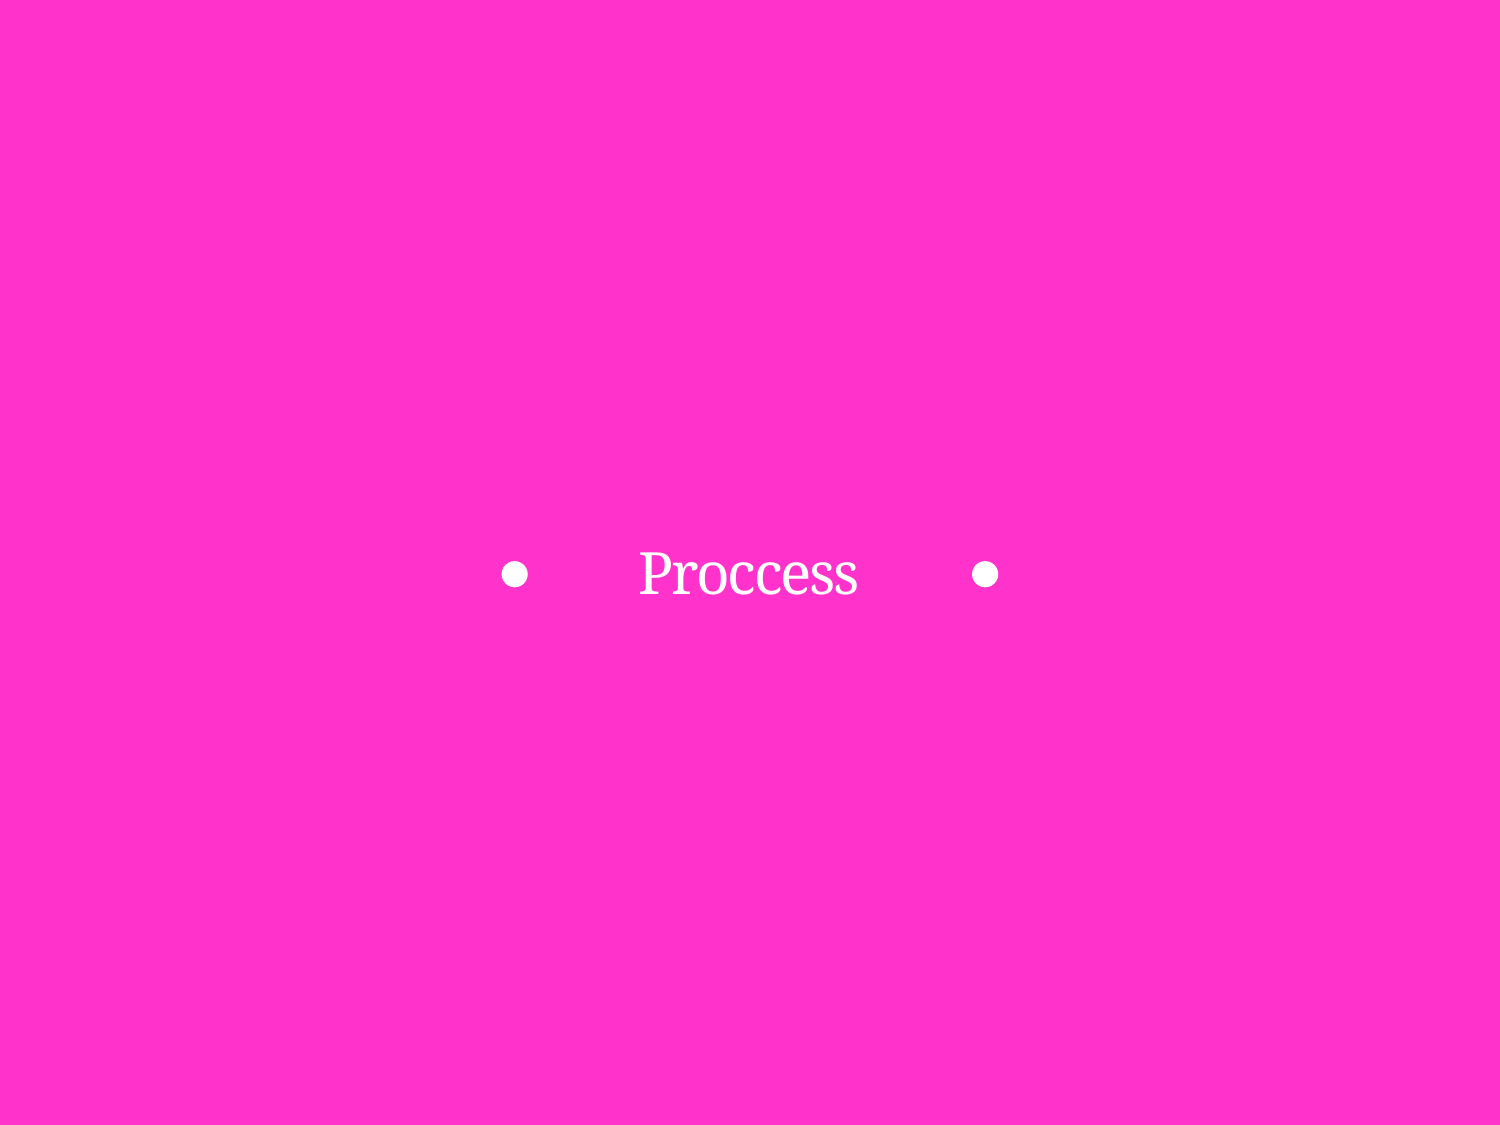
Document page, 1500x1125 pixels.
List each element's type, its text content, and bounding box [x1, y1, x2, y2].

list Proccess [532, 532, 966, 616]
